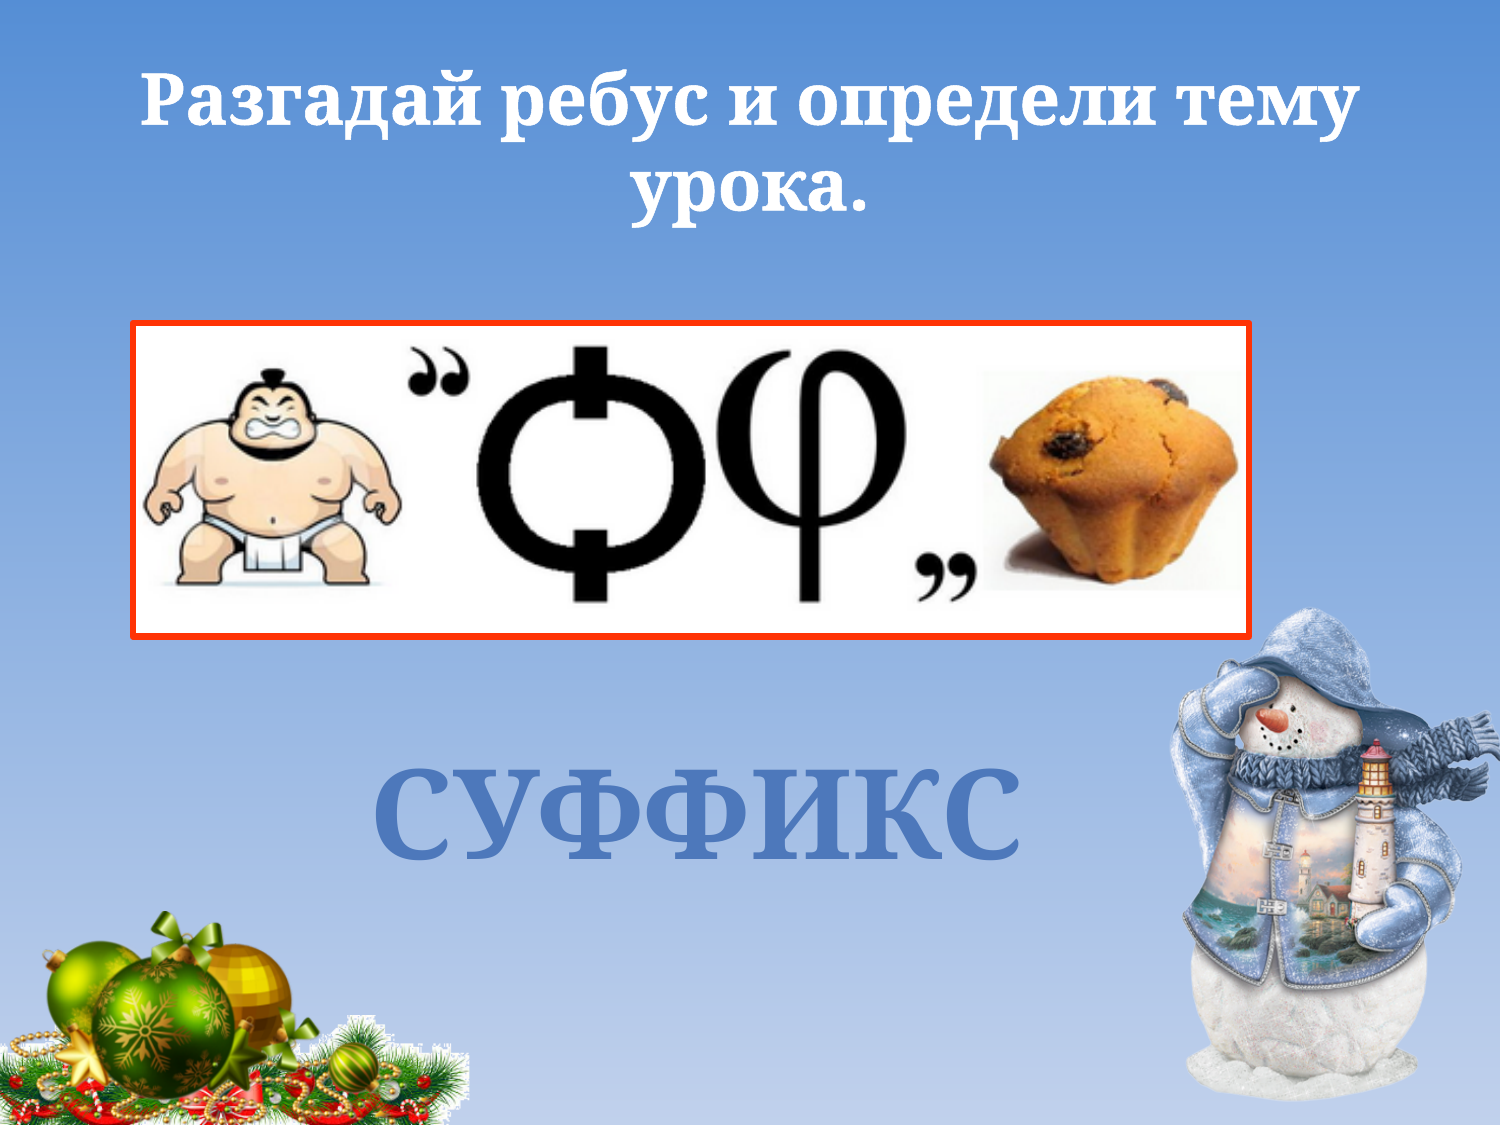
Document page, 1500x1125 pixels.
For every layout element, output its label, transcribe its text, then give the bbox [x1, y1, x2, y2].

picture [0, 911, 470, 1125]
picture [135, 326, 1500, 1121]
title Разгадай ребус и определи тему урока. [75, 45, 1425, 233]
text_box СУФФИКС [242, 739, 1122, 880]
